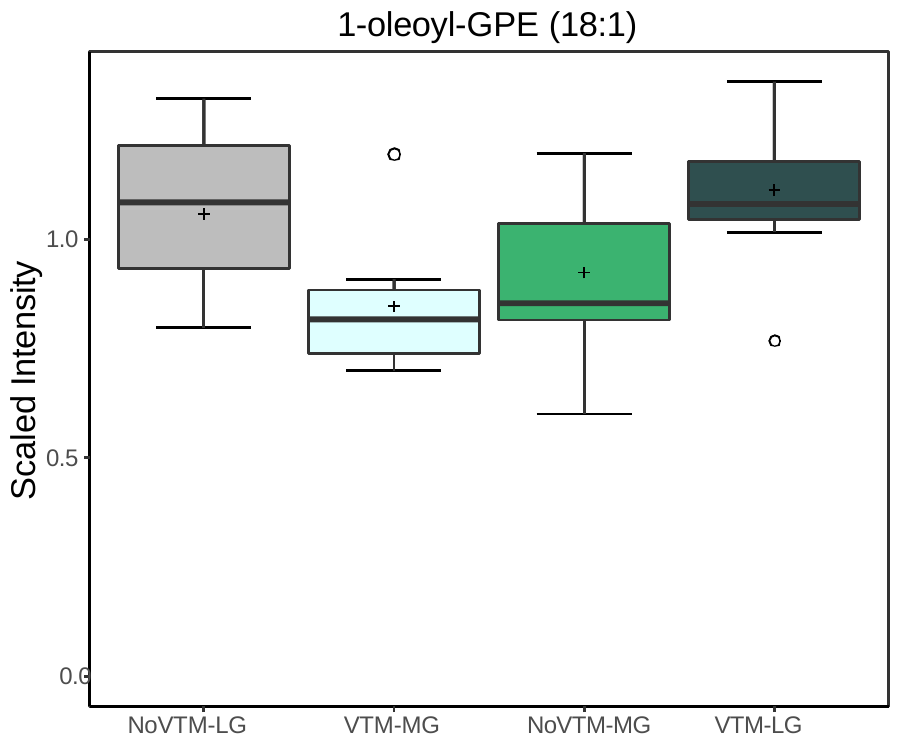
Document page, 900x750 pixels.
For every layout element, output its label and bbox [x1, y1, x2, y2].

text_box [83, 50, 891, 738]
text_box [335, 0, 643, 44]
text_box [1, 256, 82, 503]
slide_number [125, 713, 257, 750]
text_box [44, 221, 82, 253]
footer [57, 661, 95, 750]
